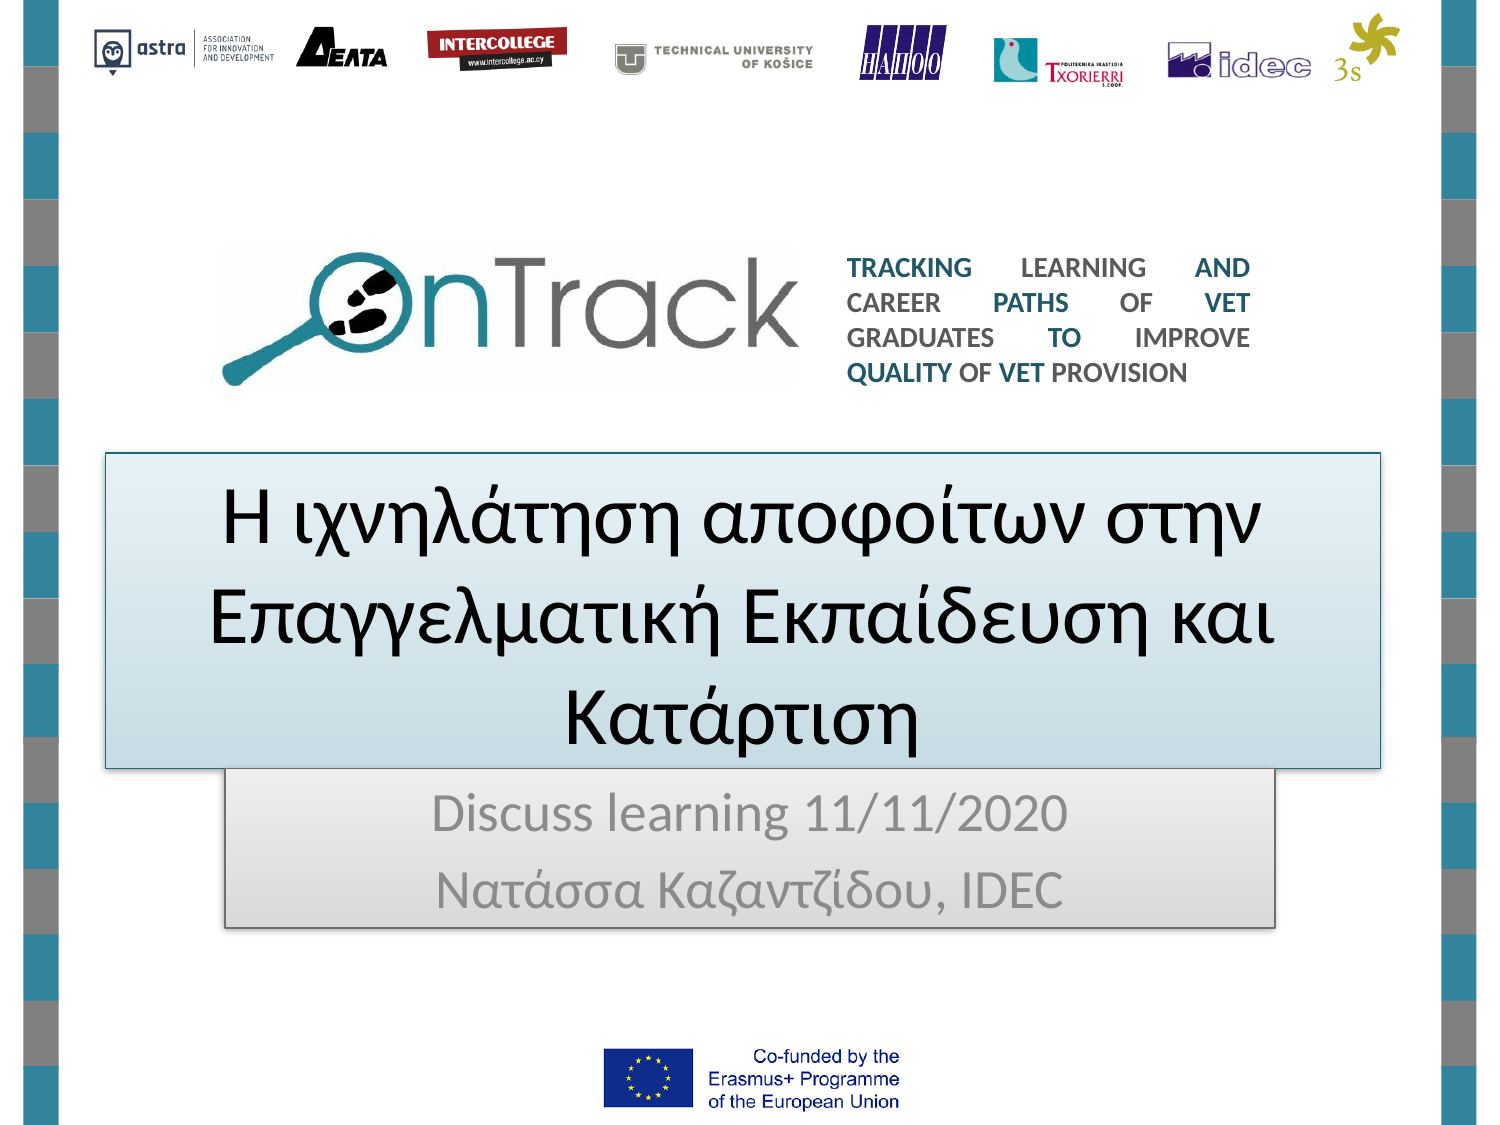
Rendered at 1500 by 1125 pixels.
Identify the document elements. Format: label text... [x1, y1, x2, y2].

picture [426, 27, 568, 71]
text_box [1441, 0, 1477, 1125]
picture [1335, 13, 1400, 81]
picture [292, 23, 390, 71]
title Η ιχνηλάτηση αποφοίτων στην Επαγγελματική Εκπαίδευση και Κατάρτιση [105, 452, 1381, 769]
text_box [1154, 0, 1324, 131]
picture [615, 44, 813, 76]
picture [90, 25, 279, 78]
picture [859, 25, 947, 80]
picture [585, 1030, 915, 1125]
picture [222, 245, 799, 387]
text_box Tracking Learning and Career Paths of VET graduates to improve quality of VET provision [831, 241, 1266, 396]
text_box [23, 0, 59, 1125]
picture [994, 38, 1124, 87]
subtitle Discuss learning 11/11/2020 Νατάσσα Καζαντζίδου, IDEC [224, 768, 1276, 929]
